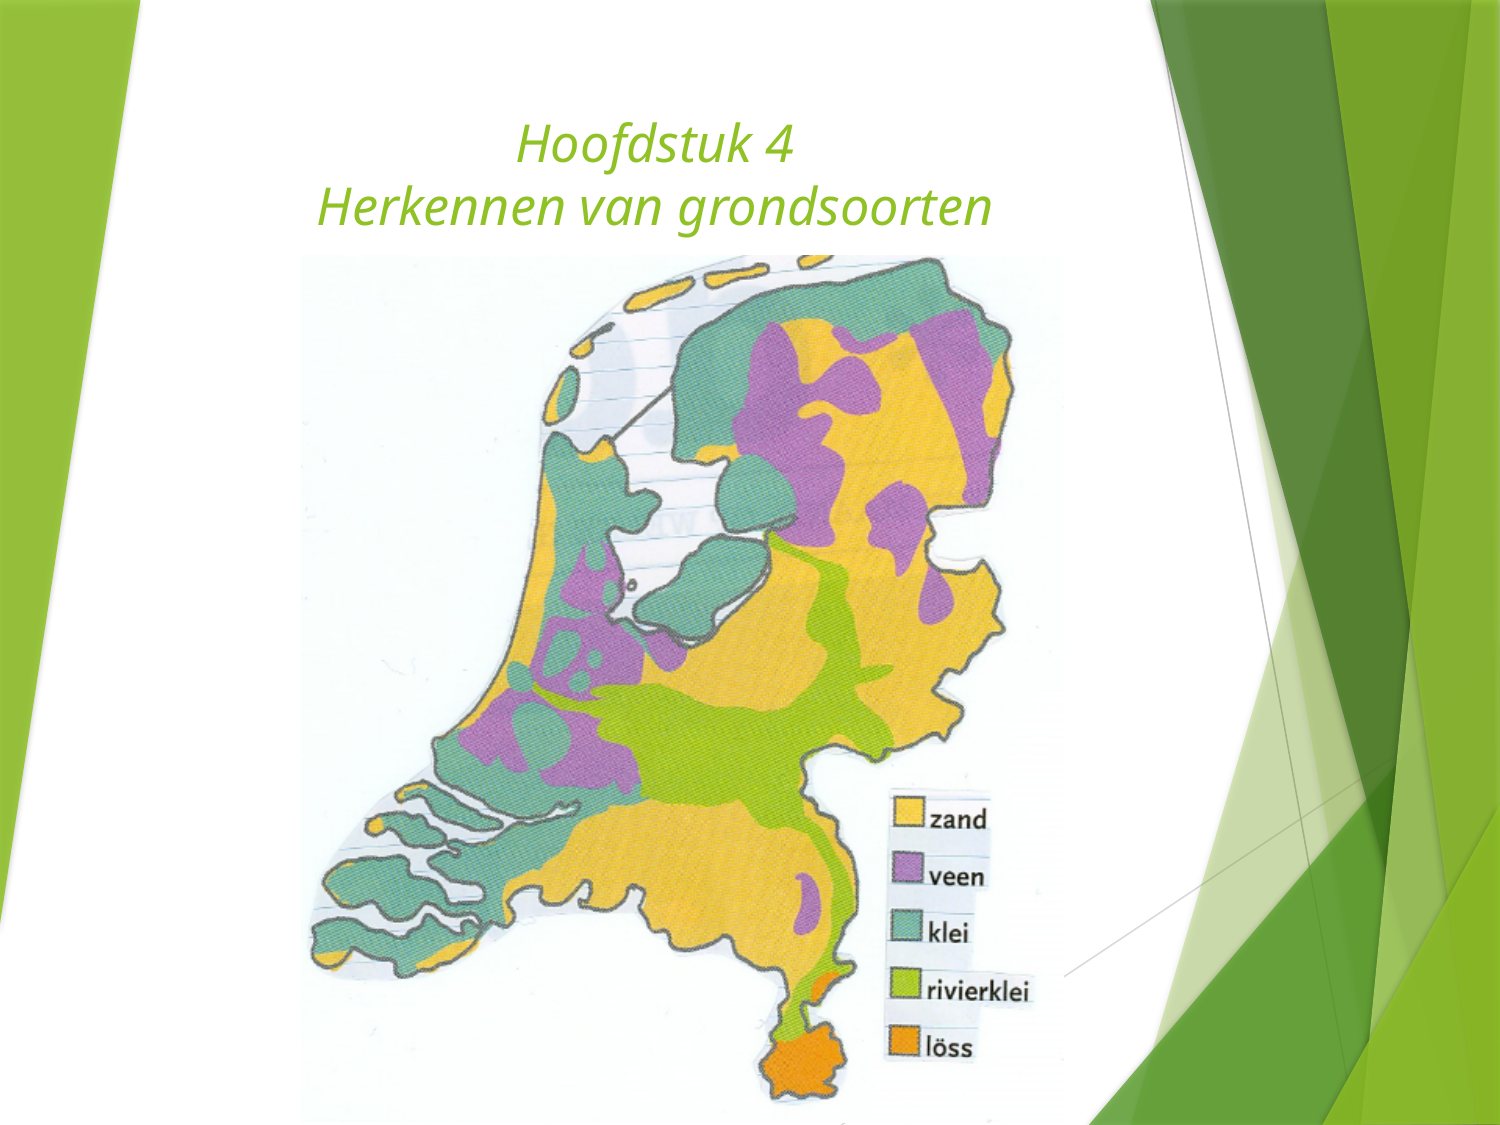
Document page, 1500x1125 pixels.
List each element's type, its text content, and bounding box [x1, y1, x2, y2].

picture [300, 254, 1065, 1123]
title Hoofdstuk 4 Herkennen van grondsoorten [112, 101, 1199, 244]
